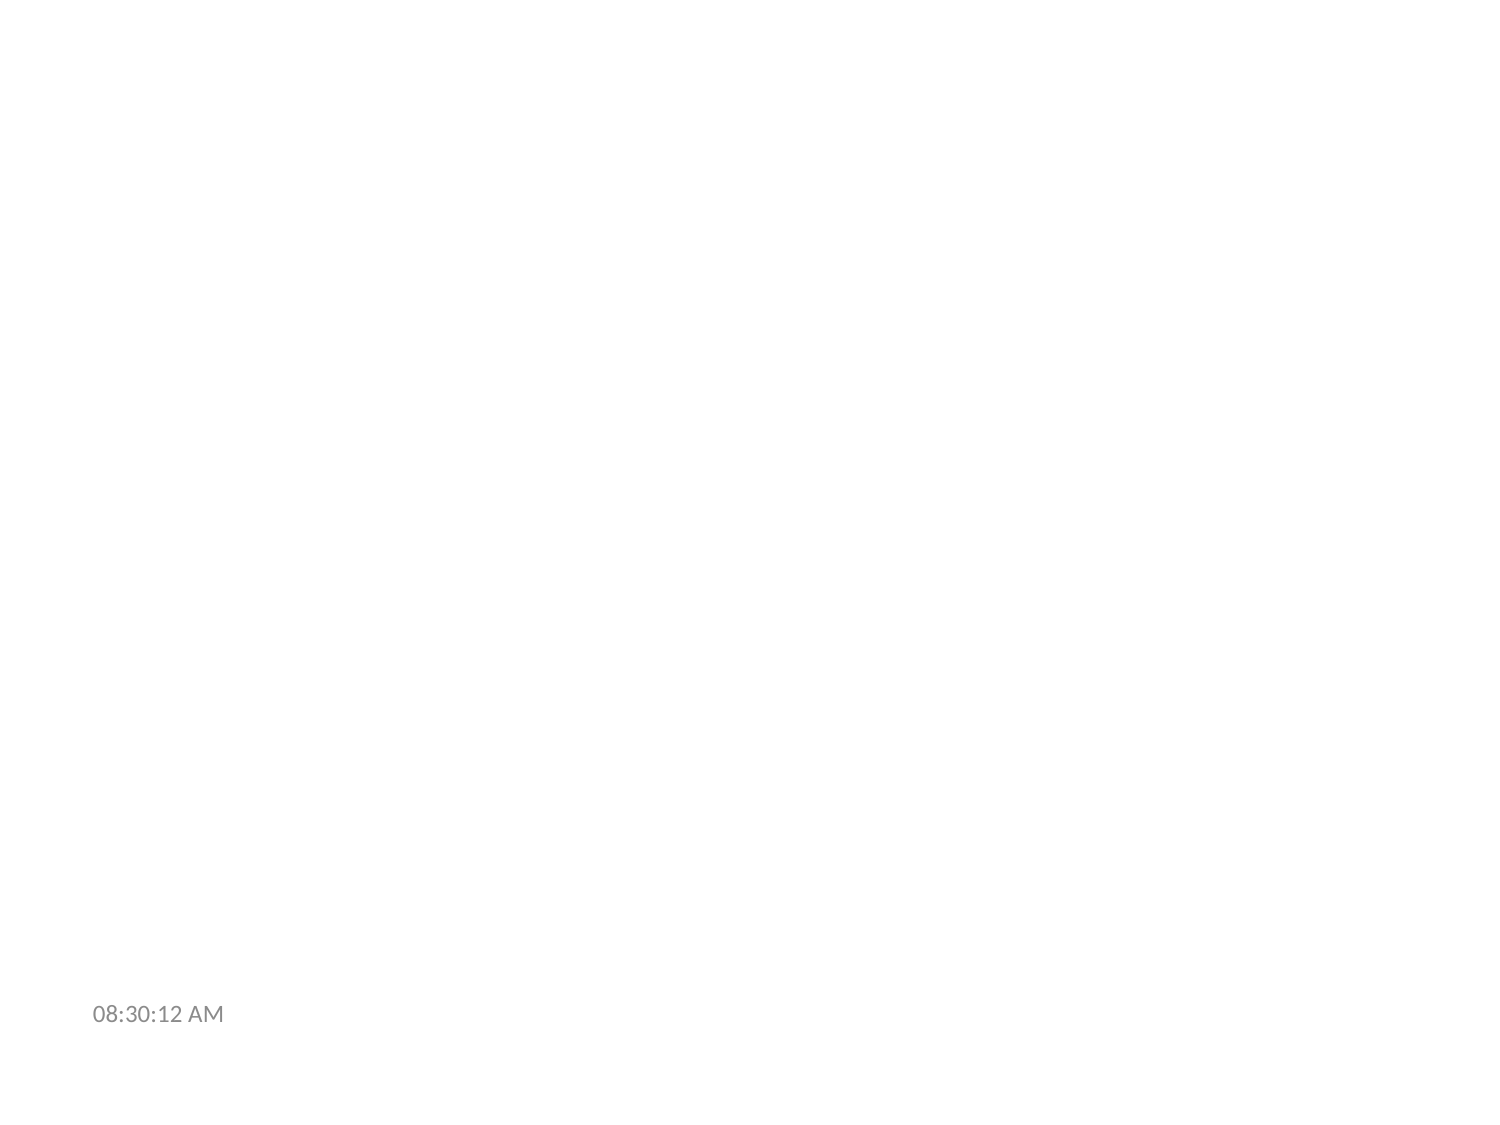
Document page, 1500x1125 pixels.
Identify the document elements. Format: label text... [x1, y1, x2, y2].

text_box 3:35:09 PM [77, 982, 428, 1043]
